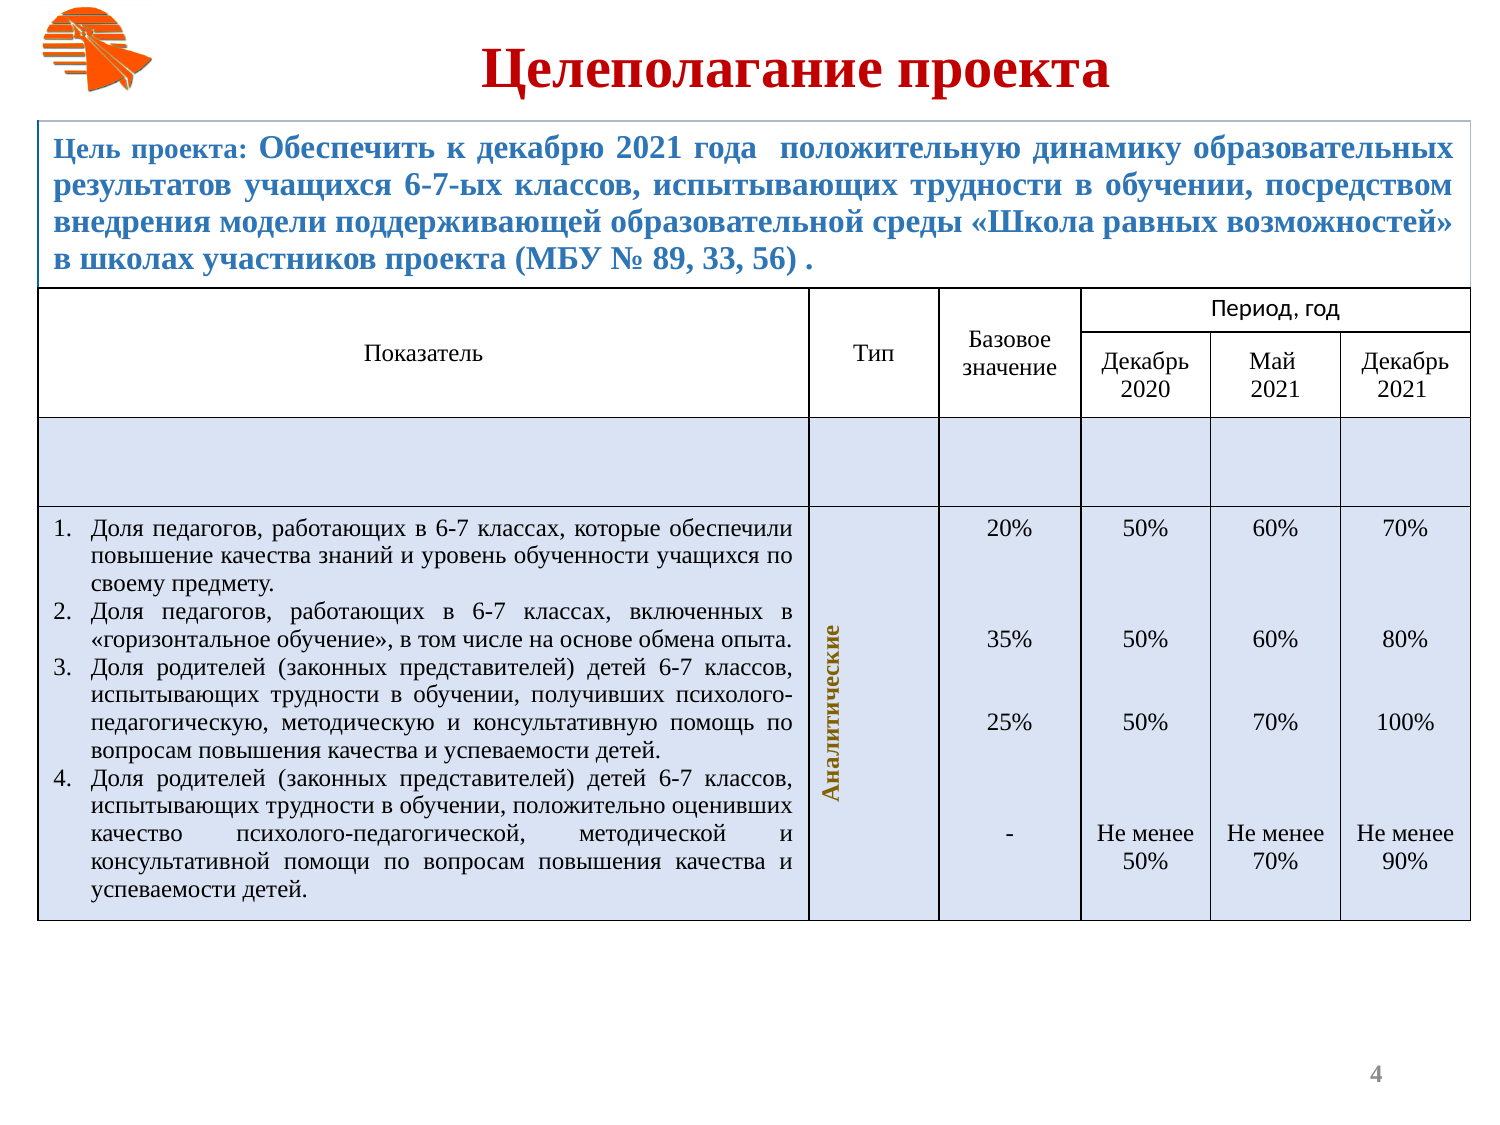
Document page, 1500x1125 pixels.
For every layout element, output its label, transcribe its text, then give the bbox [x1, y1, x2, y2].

table_cell Показатель [39, 289, 808, 417]
table_cell 70% 80% 100% Не менее 90% [1341, 507, 1470, 920]
table_cell Доля педагогов, работающих в 6-7 классах, которые обеспечили повышение качества знаний и уровень обученности учащихся по своему предмету. Доля педагогов, работающих в 6-7 классах, включенных в «горизонтальное обучение», в том числе на основе обмена опыта. Доля родителей (законных представителей) детей 6-7 классов, испытывающих трудности в обучении, получивших психолого-педагогическую, методическую и консультативную помощь по вопросам повышения качества и успеваемости детей. Доля родителей (законных представителей) детей 6-7 классов, испытывающих трудности в обучении, положительно оценивших качество психолого-педагогической, методической и консультативной помощи по вопросам повышения качества и успеваемости детей. [39, 507, 808, 920]
table_cell [1082, 418, 1210, 506]
table_cell Аналитические [810, 507, 938, 920]
table_cell [810, 418, 938, 506]
table_cell Декабрь 2020 [1082, 333, 1210, 417]
table_cell [39, 418, 808, 506]
table_cell Декабрь 2021 [1341, 333, 1470, 417]
table_cell 60% 60% 70% Не менее 70% [1211, 507, 1340, 920]
table_cell Базовое значение [940, 289, 1080, 417]
table_cell 50% 50% 50% Не менее 50% [1082, 507, 1210, 920]
table_cell [1211, 418, 1340, 506]
slide_number 4 [1060, 1042, 1398, 1103]
text_box Целеполагание проекта [253, 22, 1368, 114]
table_cell 20% 35% 25% - [940, 507, 1080, 920]
table_cell Май 2021 [1211, 333, 1340, 417]
table_cell Тип [810, 289, 938, 417]
picture [41, 5, 152, 94]
table_cell [1341, 418, 1470, 506]
table_header Цель проекта: Обеспечить к декабрю 2021 года положительную динамику образовательных результатов учащихся 6-7-ых классов, испытывающих трудности в обучении, посредством внедрения модели поддерживающей образовательной среды «Школа равных возможностей» в школах участников проекта (МБУ № 89, 33, 56) . [39, 122, 1470, 287]
table_cell [940, 418, 1080, 506]
table_cell Период, год [1082, 289, 1470, 331]
